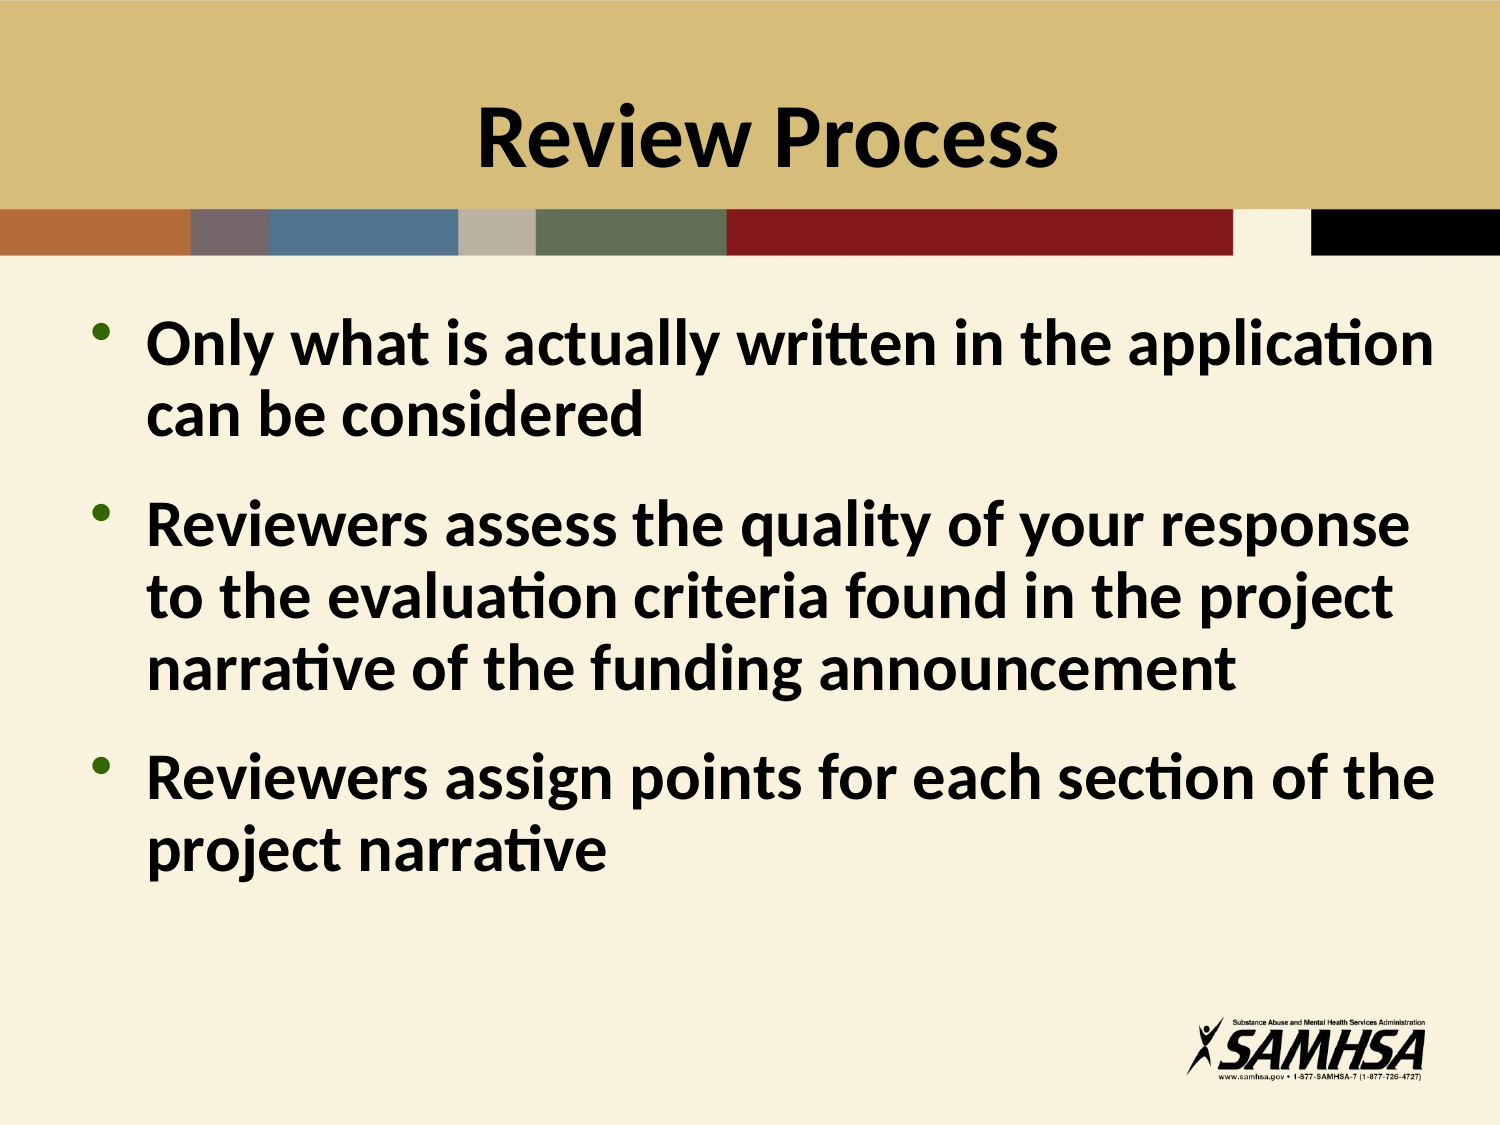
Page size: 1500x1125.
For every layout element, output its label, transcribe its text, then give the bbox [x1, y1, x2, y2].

title Review Process [37, 37, 1500, 226]
text_box [1399, 1029, 1500, 1125]
list Only what is actually written in the application can be considered Reviewers assess the quality of your response to the evaluation criteria found in the project narrative of the funding announcement Reviewers assign points for each section of the project narrative [74, 299, 1469, 1001]
picture [0, 0, 1500, 1125]
